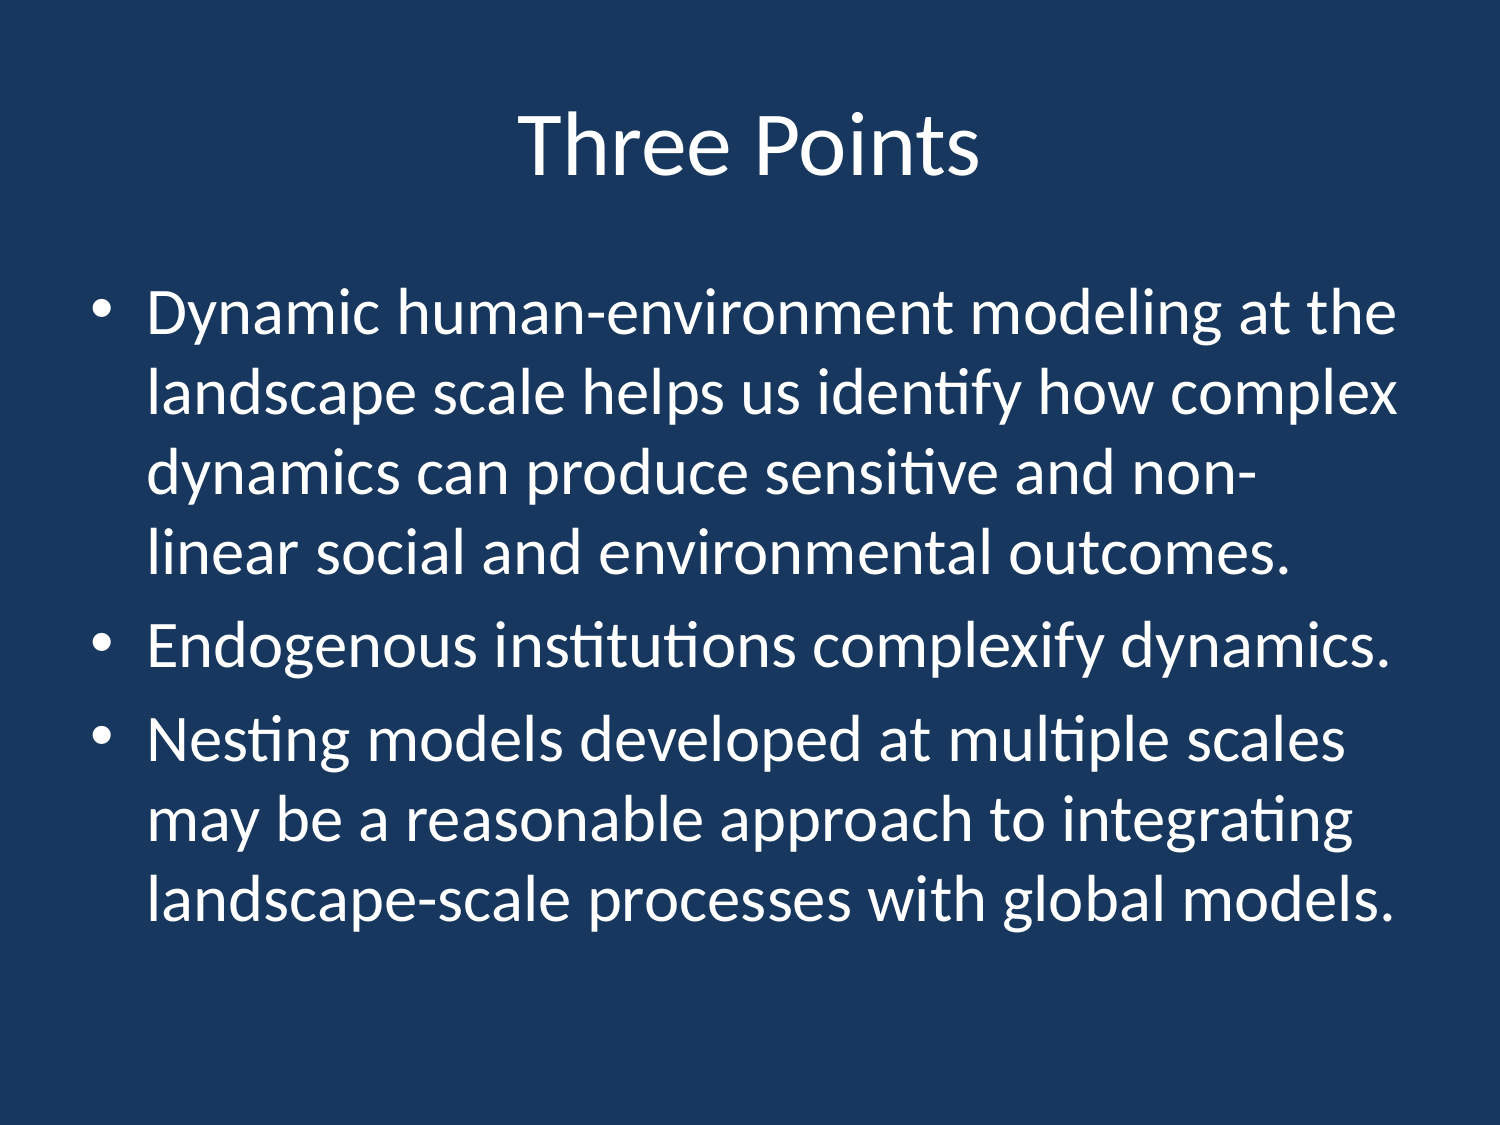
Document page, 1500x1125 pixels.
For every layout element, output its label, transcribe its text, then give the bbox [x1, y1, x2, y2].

text_box Dynamic human-environment modeling at the landscape scale helps us identify how complex dynamics can produce sensitive and non-linear social and environmental outcomes. Endogenous institutions complexify dynamics. Nesting models developed at multiple scales may be a reasonable approach to integrating landscape-scale processes with global models. [74, 260, 1425, 1003]
title Three Points [75, 45, 1425, 233]
